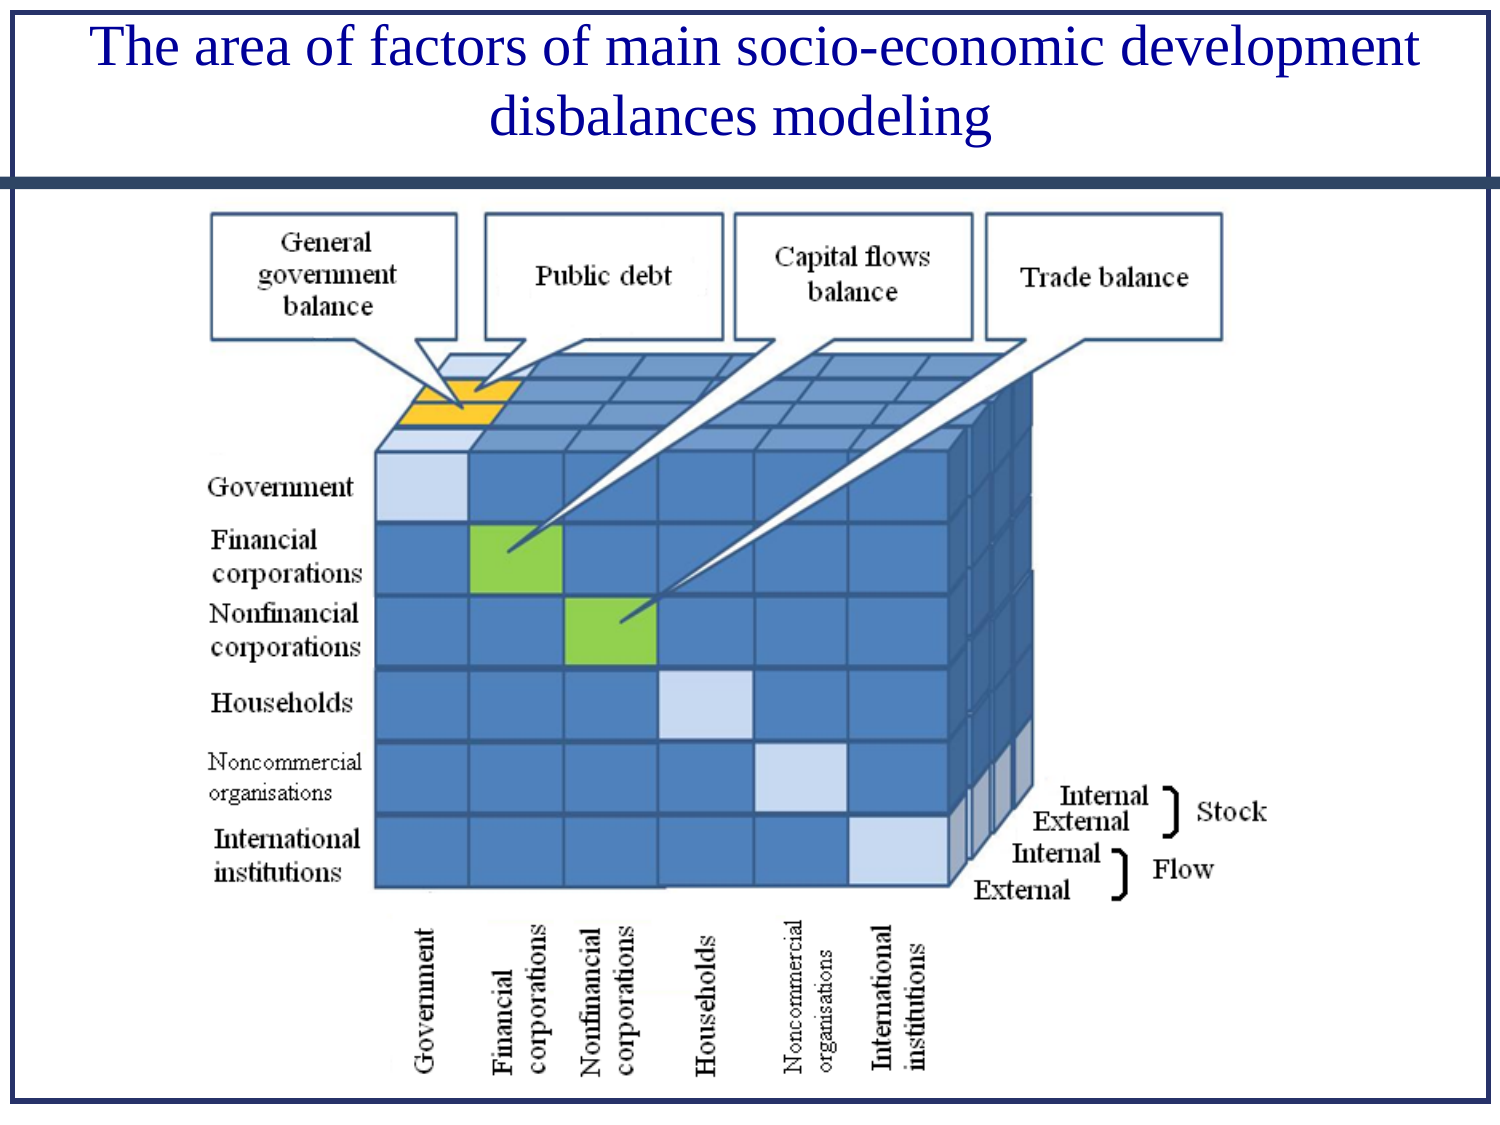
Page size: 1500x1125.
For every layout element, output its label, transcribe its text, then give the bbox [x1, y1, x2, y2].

picture [194, 196, 1283, 1090]
text_box [12, 12, 1489, 182]
text_box The area of factors of main socio-economic development disbalances modeling [35, 0, 1477, 155]
text_box [12, 183, 1489, 1101]
